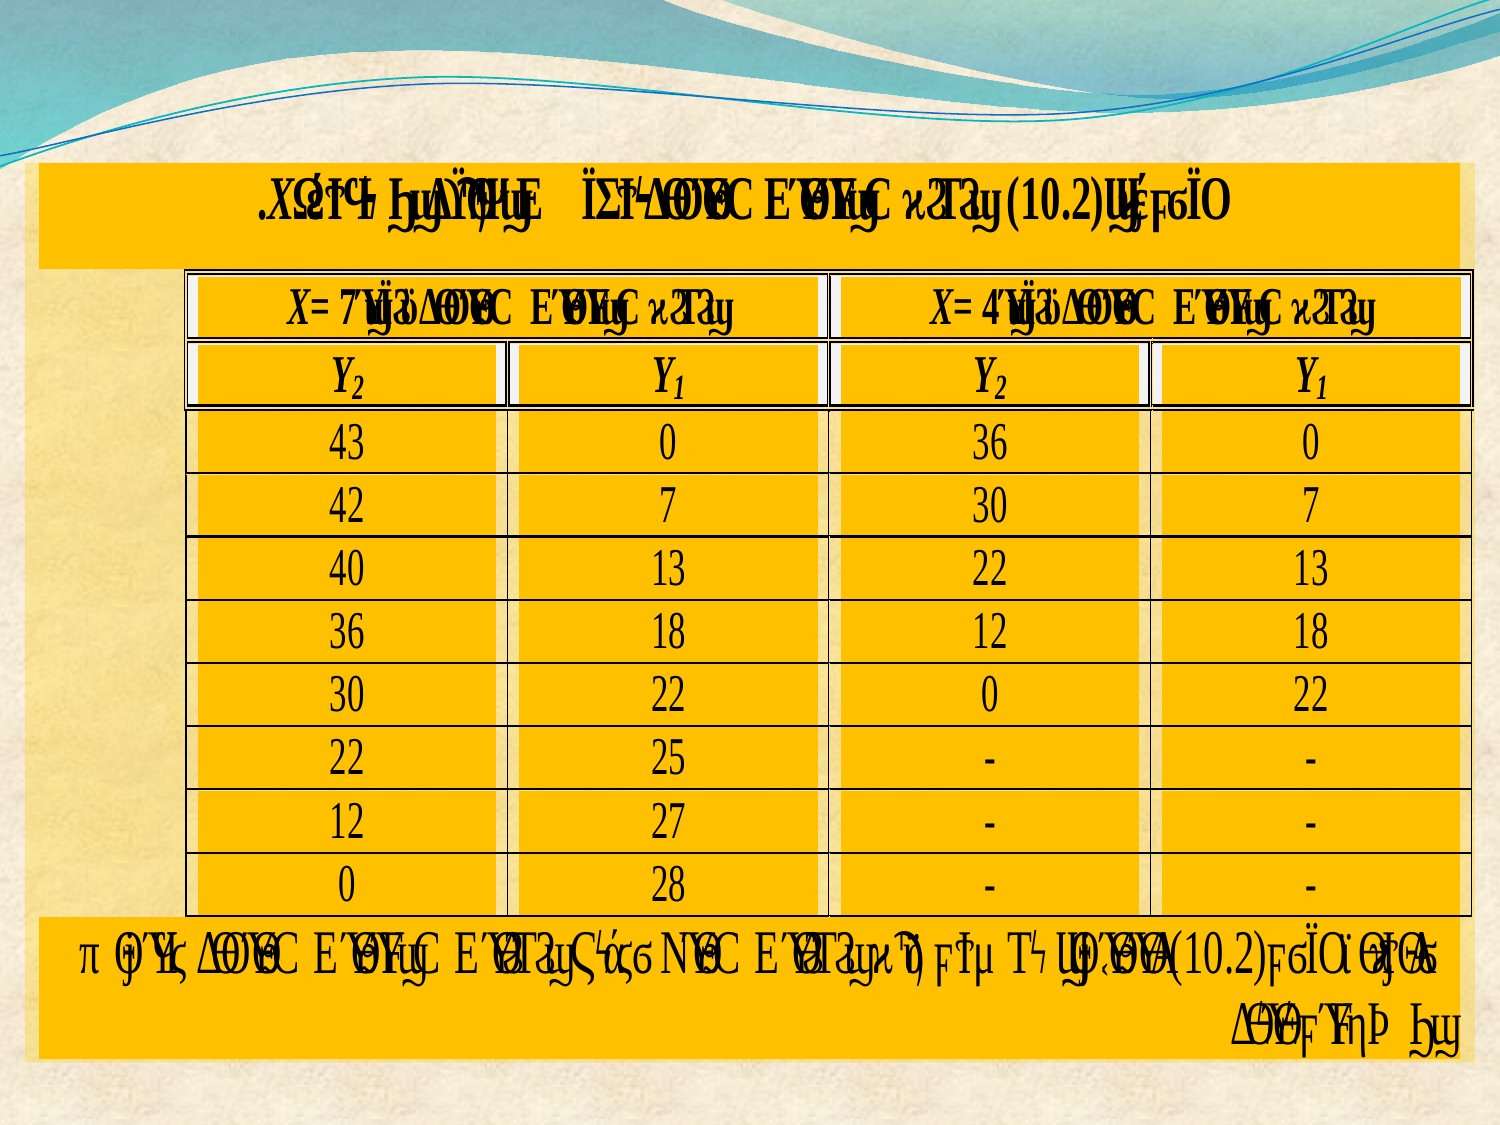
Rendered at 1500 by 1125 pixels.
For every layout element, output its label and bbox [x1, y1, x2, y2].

text_box [24, 162, 1476, 1063]
